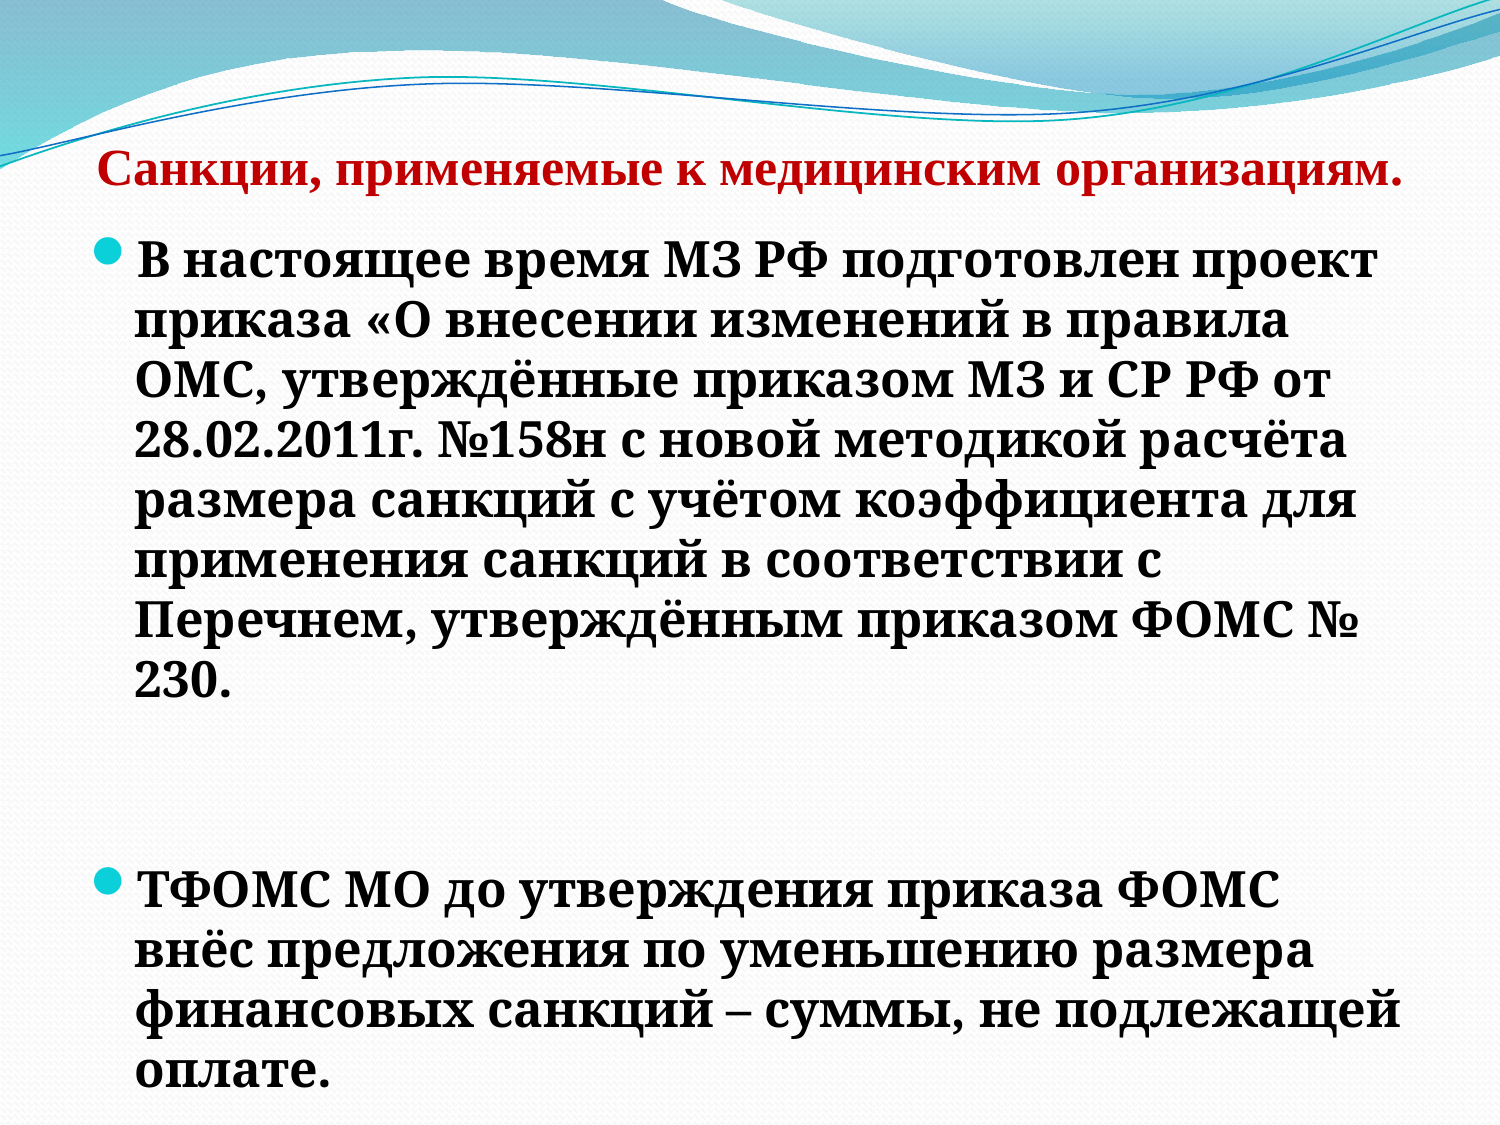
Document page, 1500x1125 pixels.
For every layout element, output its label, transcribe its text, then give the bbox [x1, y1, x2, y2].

list В настоящее время МЗ РФ подготовлен проект приказа «О внесении изменений в правила ОМС, утверждённые приказом МЗ и СР РФ от 28.02.2011г. №158н с новой методикой расчёта размера санкций с учётом коэффициента для применения санкций в соответствии с Перечнем, утверждённым приказом ФОМС № 230. ТФОМС МО до утверждения приказа ФОМС внёс предложения по уменьшению размера финансовых санкций – суммы, не подлежащей оплате. [74, 219, 1426, 1060]
title Санкции, применяемые к медицинским организациям. [0, 43, 1500, 197]
